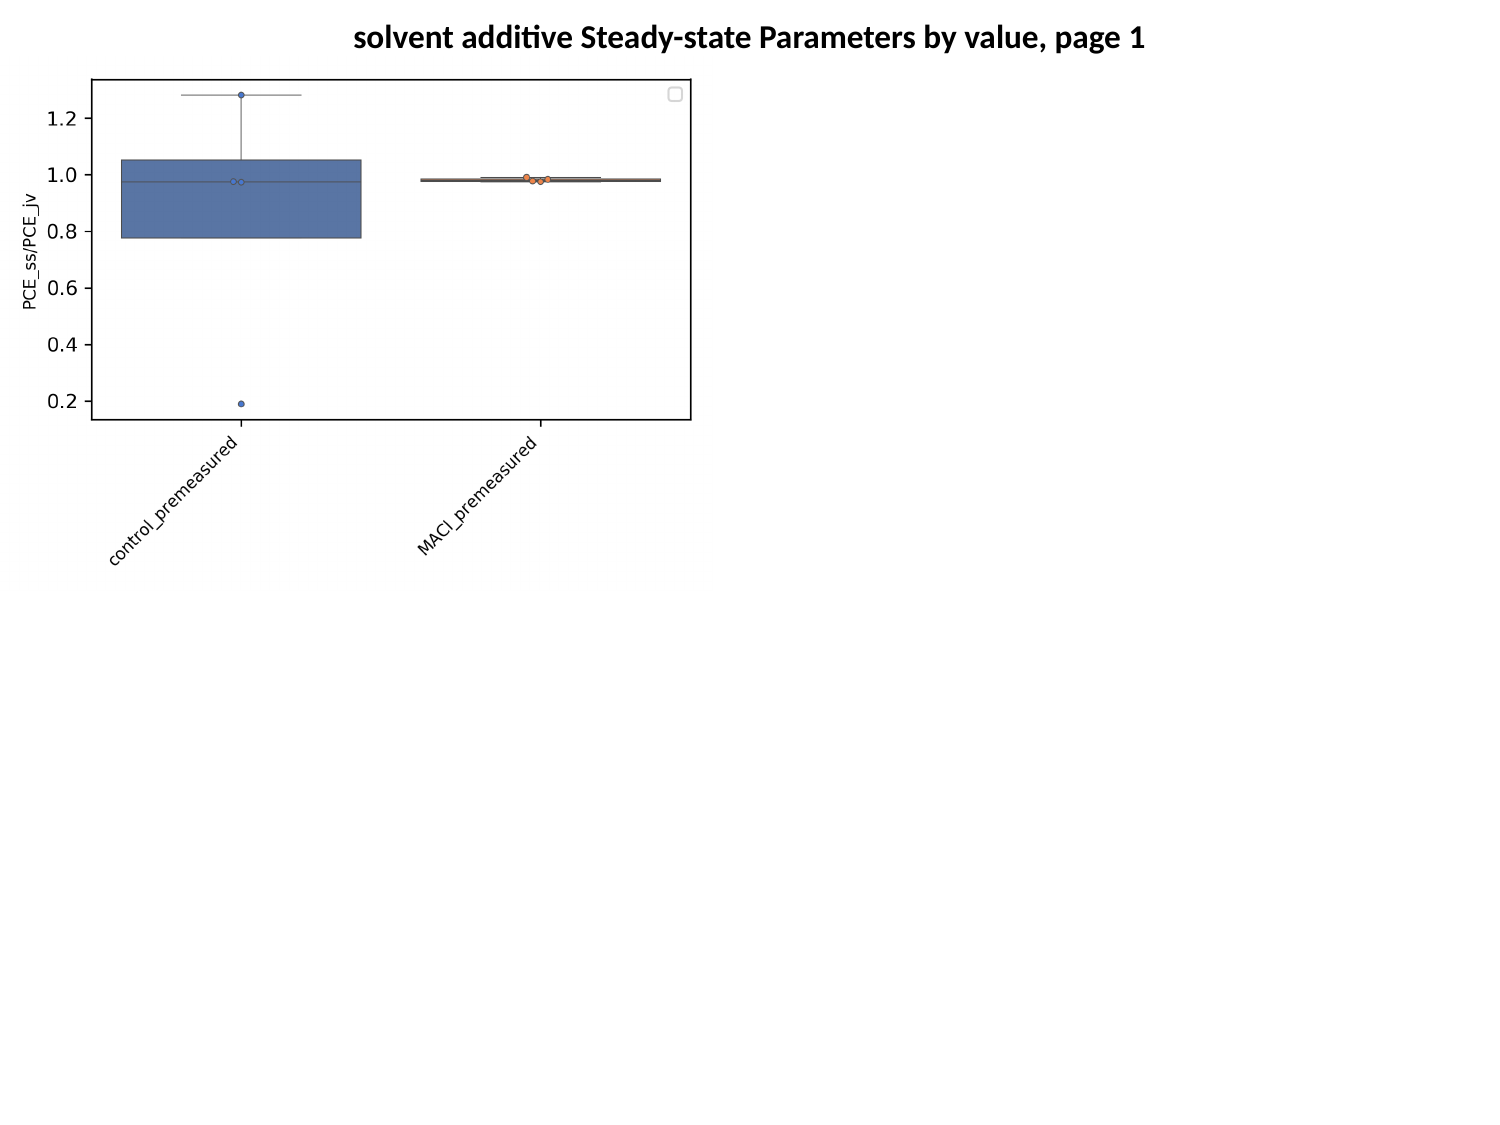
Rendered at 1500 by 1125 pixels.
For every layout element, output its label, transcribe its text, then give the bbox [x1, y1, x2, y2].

picture [0, 56, 713, 591]
title solvent additive Steady-state Parameters by value, page 1 [0, 0, 1500, 75]
